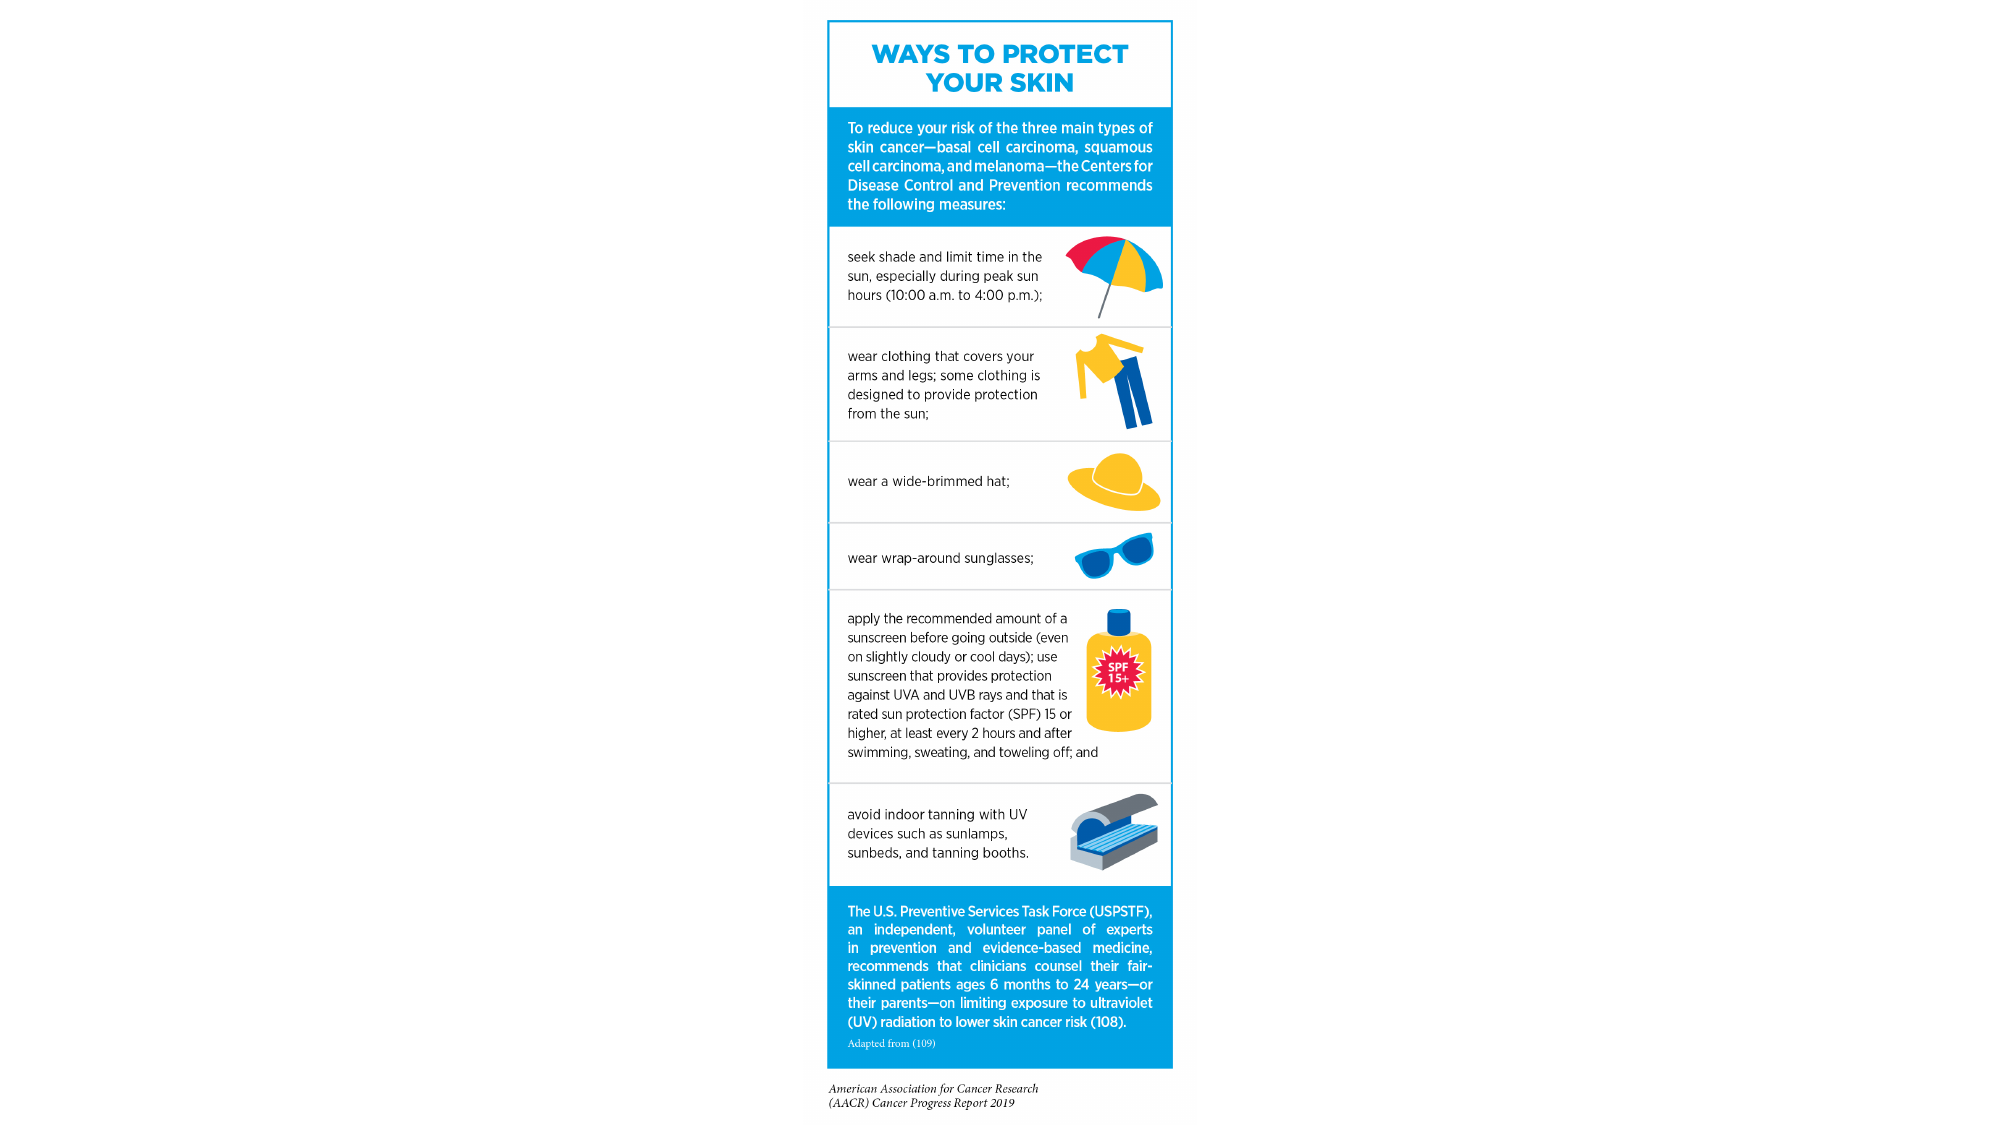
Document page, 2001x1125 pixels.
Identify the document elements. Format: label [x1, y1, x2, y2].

picture [803, 0, 1197, 1125]
